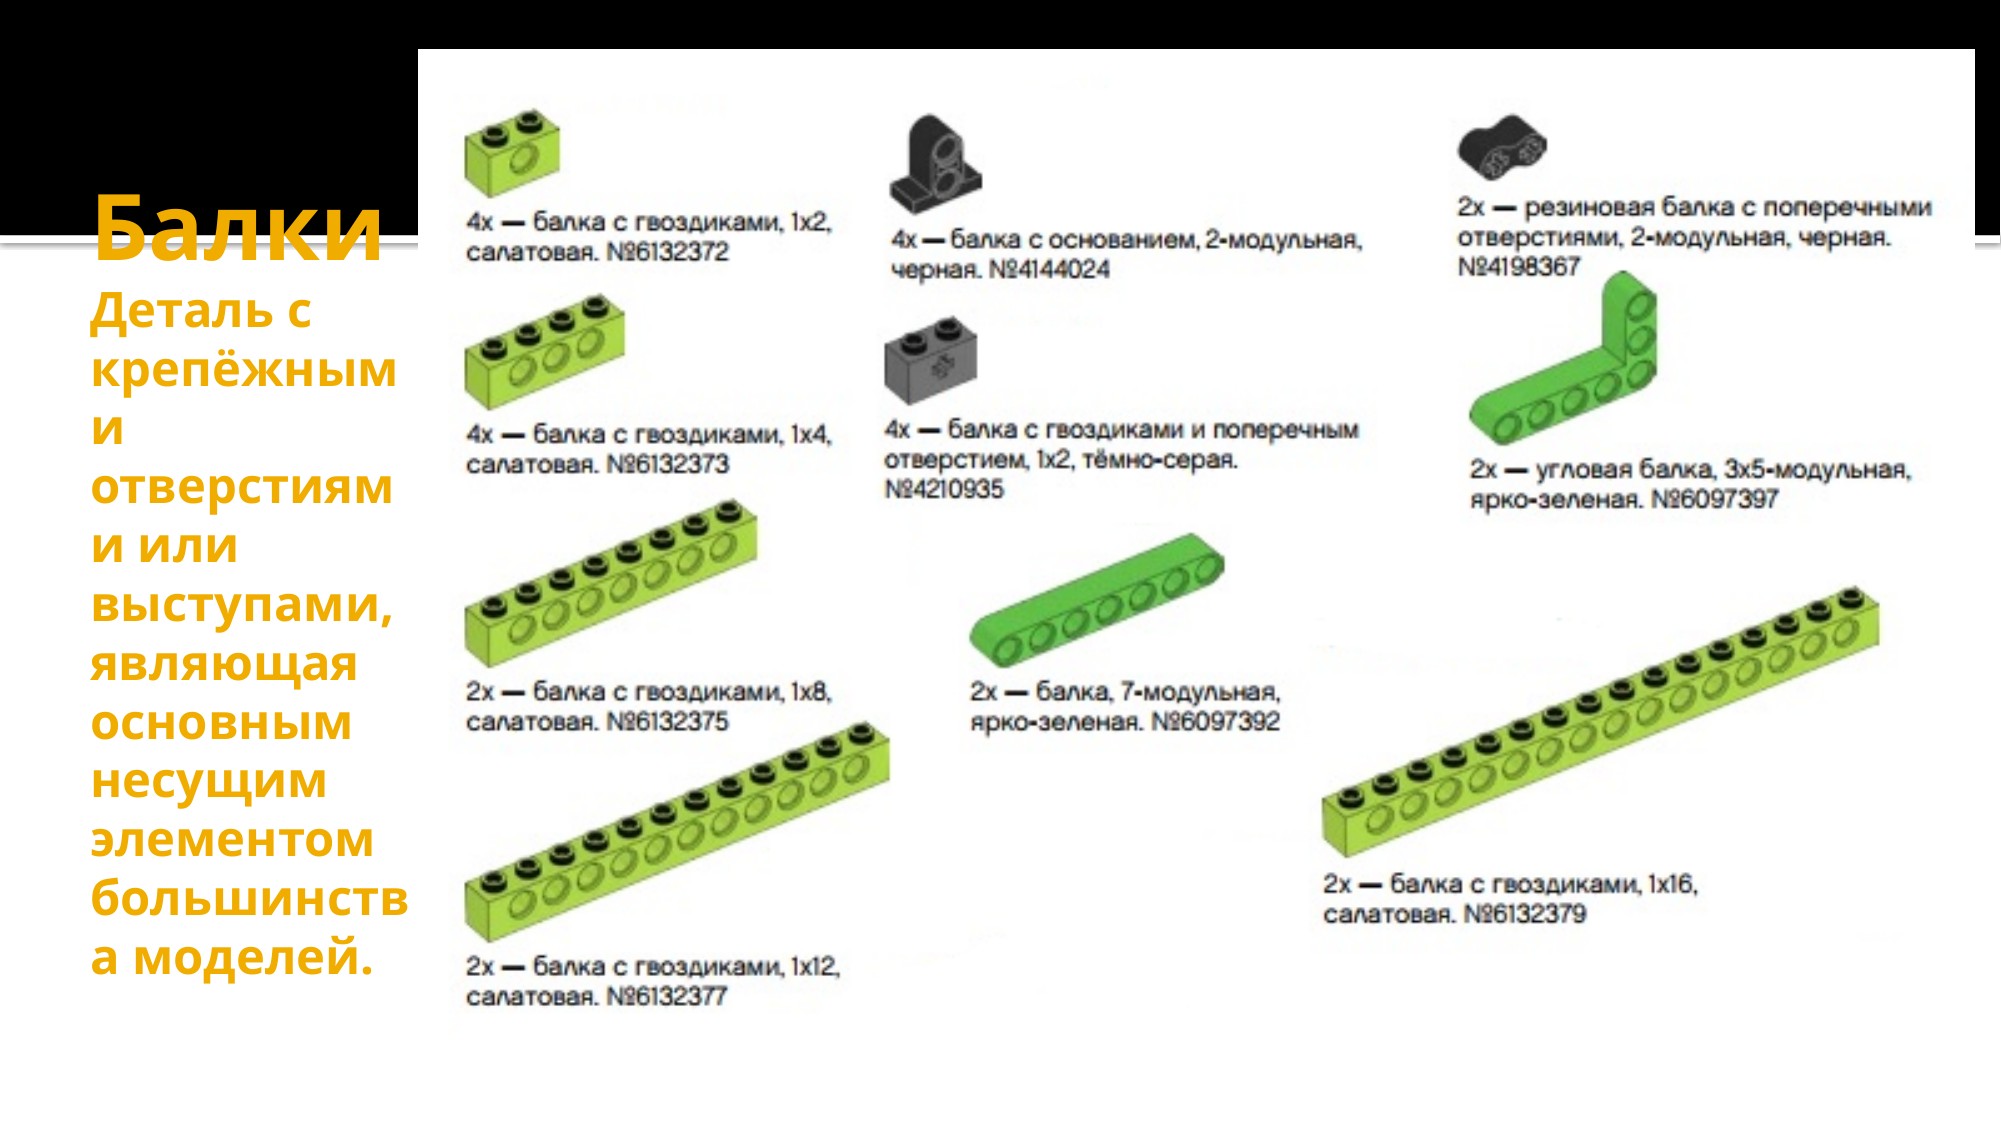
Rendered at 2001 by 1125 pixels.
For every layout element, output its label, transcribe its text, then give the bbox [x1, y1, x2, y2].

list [418, 48, 1975, 1036]
title Балки Деталь с крепёжными отверстиями или выступами, являющая основным несущим элементом большинства моделей. [75, 134, 413, 1018]
